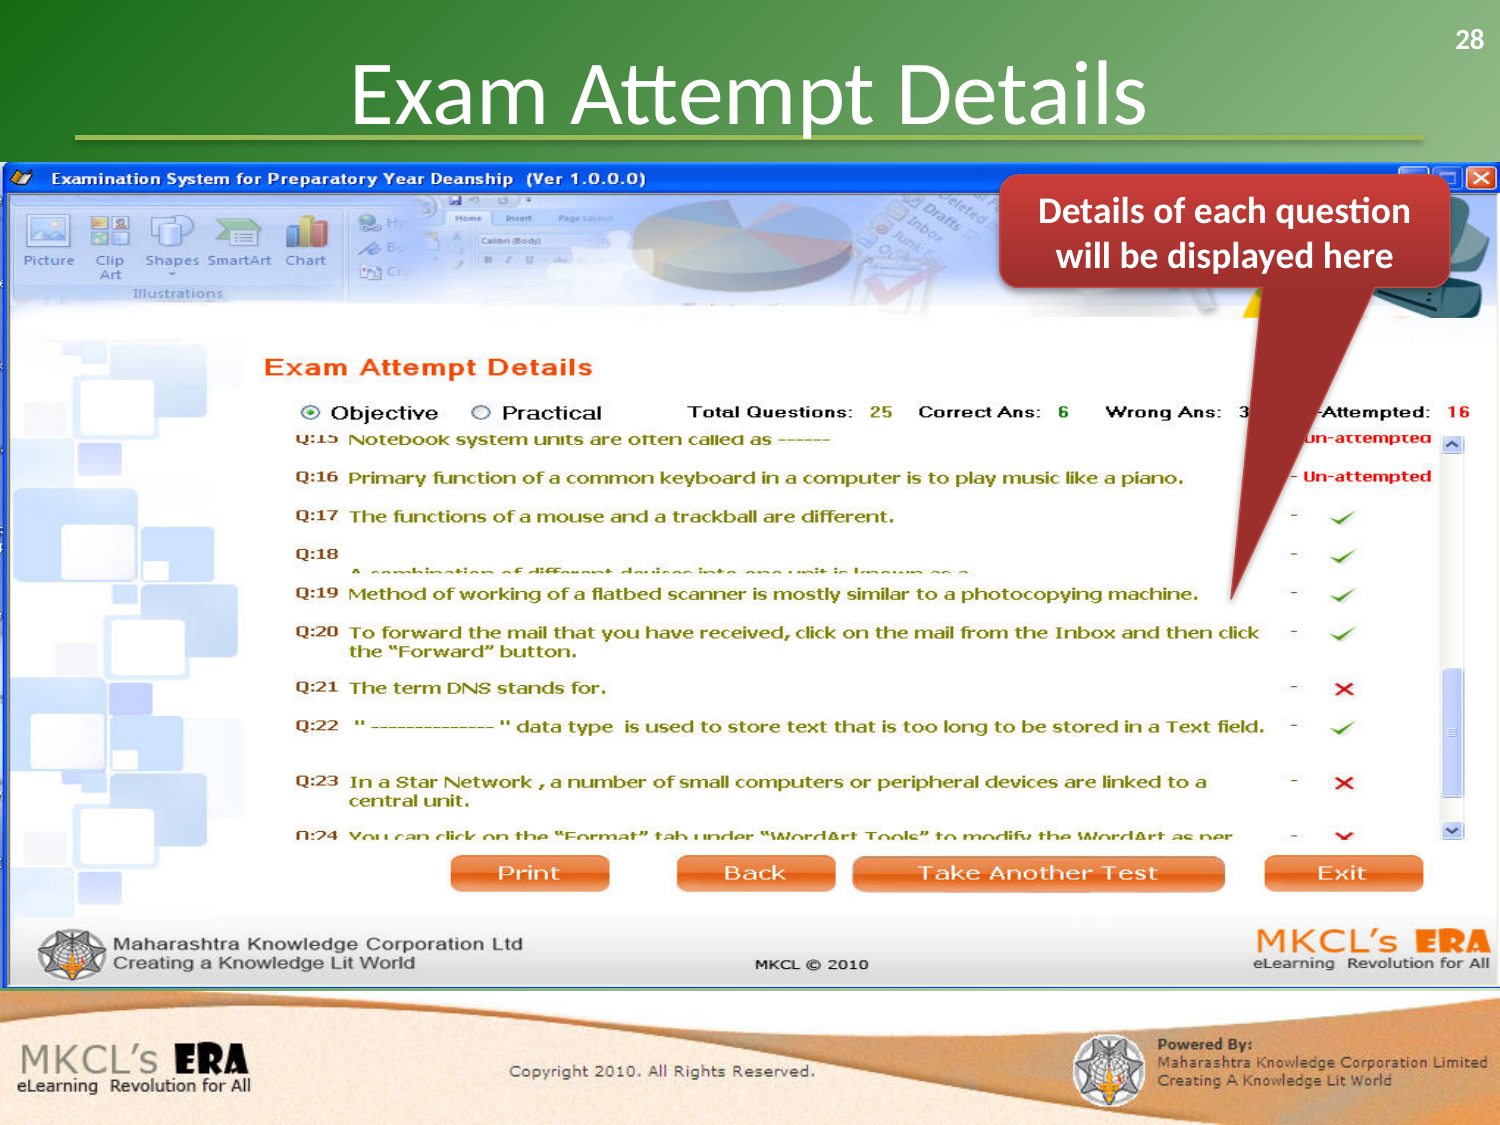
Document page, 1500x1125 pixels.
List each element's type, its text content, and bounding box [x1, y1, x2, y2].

slide_number 28 [1425, 0, 1500, 75]
picture [0, 991, 1500, 1125]
title Exam Attempt Details [75, 24, 1425, 150]
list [0, 162, 1500, 988]
